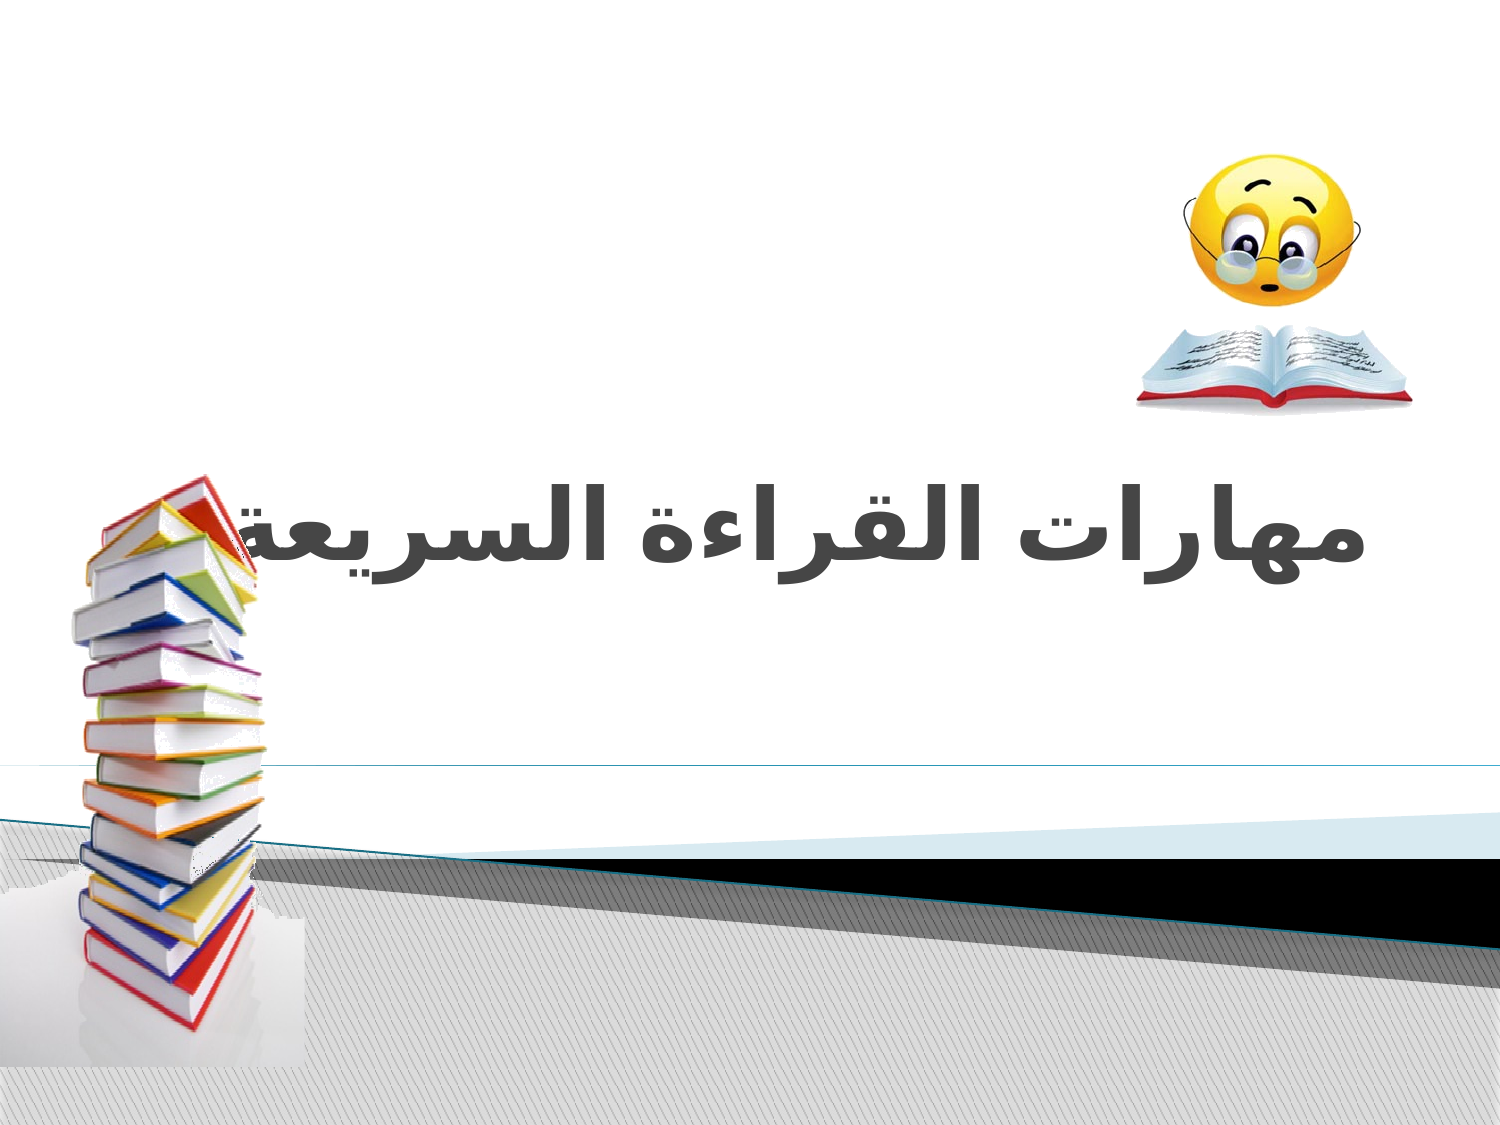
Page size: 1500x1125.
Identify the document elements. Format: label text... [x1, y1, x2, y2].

picture [0, 398, 1500, 1067]
title مهارات القراءة السريعة [112, 287, 1388, 588]
picture [1122, 148, 1428, 422]
